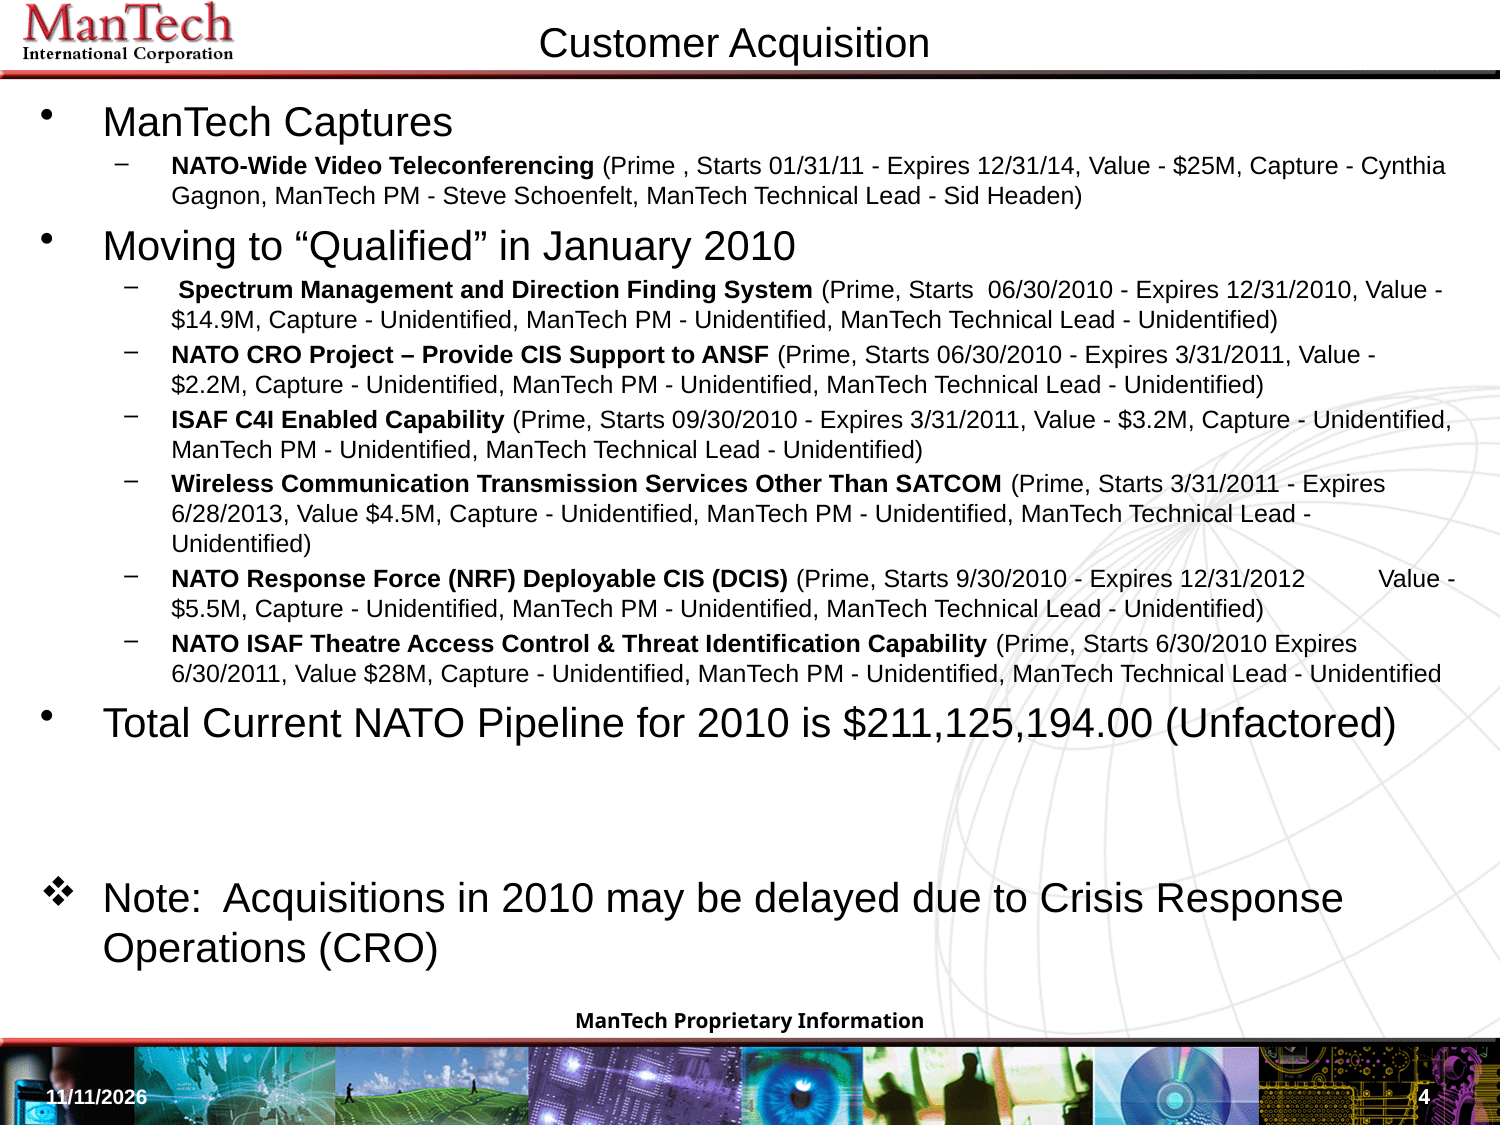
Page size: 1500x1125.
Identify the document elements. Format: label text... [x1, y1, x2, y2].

text_box 4 [566, 1085, 934, 1125]
list ManTech Captures NATO-Wide Video Teleconferencing (Prime , Starts 01/31/11 - Expires 12/31/14, Value - $25M, Capture - Cynthia Gagnon, ManTech PM - Steve Schoenfelt, ManTech Technical Lead - Sid Headen) Moving to “Qualified” in January 2010 Spectrum Management and Direction Finding System (Prime, Starts 06/30/2010 - Expires 12/31/2010, Value - $14.9M, Capture - Unidentified, ManTech PM - Unidentified, ManTech Technical Lead - Unidentified) NATO CRO Project – Provide CIS Support to ANSF (Prime, Starts 06/30/2010 - Expires 3/31/2011, Value - $2.2M, Capture - Unidentified, ManTech PM - Unidentified, ManTech Technical Lead - Unidentified) ISAF C4I Enabled Capability (Prime, Starts 09/30/2010 - Expires 3/31/2011, Value - $3.2M, Capture - Unidentified, ManTech PM - Unidentified, ManTech Technical Lead - Unidentified) Wireless Communication Transmission Services Other Than SATCOM (Prime, Starts 3/31/2011 - Expires 6/28/2013, Value $4.5M, Capture - Unidentified, ManTech PM - Unidentified, ManTech Technical Lead - Unidentified) NATO Response Force (NRF) Deployable CIS (DCIS) (Prime, Starts 9/30/2010 - Expires 12/31/2012 Value - $5.5M, Capture - Unidentified, ManTech PM - Unidentified, ManTech Technical Lead - Unidentified) NATO ISAF Theatre Access Control & Threat Identification Capability (Prime, Starts 6/30/2010 Expires 6/30/2011, Value $28M, Capture - Unidentified, ManTech PM - Unidentified, ManTech Technical Lead - Unidentified Total Current NATO Pipeline for 2010 is $211,125,194.00 (Unfactored) Note: Acquisitions in 2010 may be delayed due to Crisis Response Operations (CRO) [24, 87, 1476, 882]
title Customer Acquisition [97, 12, 1373, 76]
